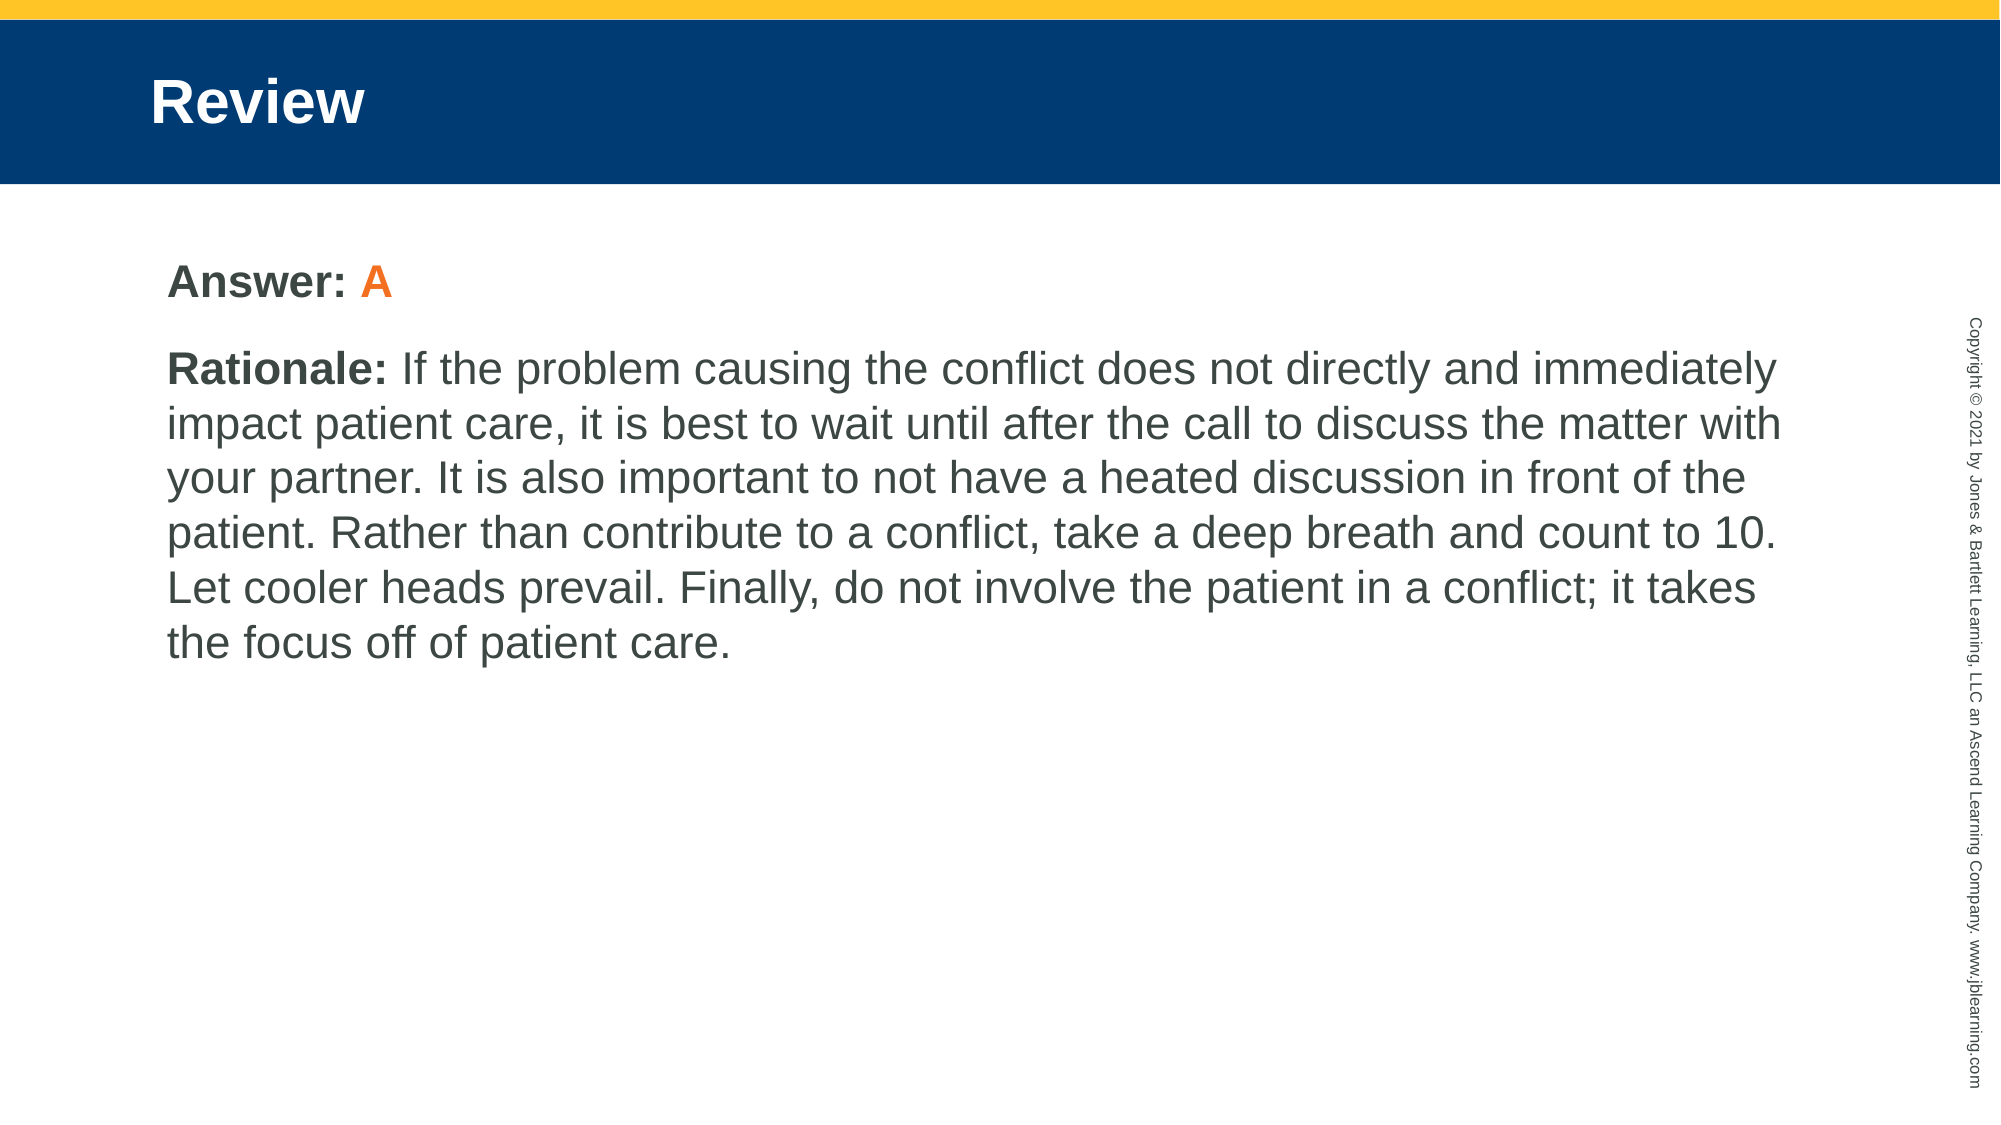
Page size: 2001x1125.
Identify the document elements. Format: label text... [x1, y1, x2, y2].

list Answer: A Rationale: If the problem causing the conflict does not directly and immediately impact patient care, it is best to wait until after the call to discuss the matter with your partner. It is also important to not have a heated discussion in front of the patient. Rather than contribute to a conflict, take a deep breath and count to 10. Let cooler heads prevail. Finally, do not involve the patient in a conflict; it takes the focus off of patient care. [151, 244, 1840, 1016]
title Review [0, 19, 2000, 185]
